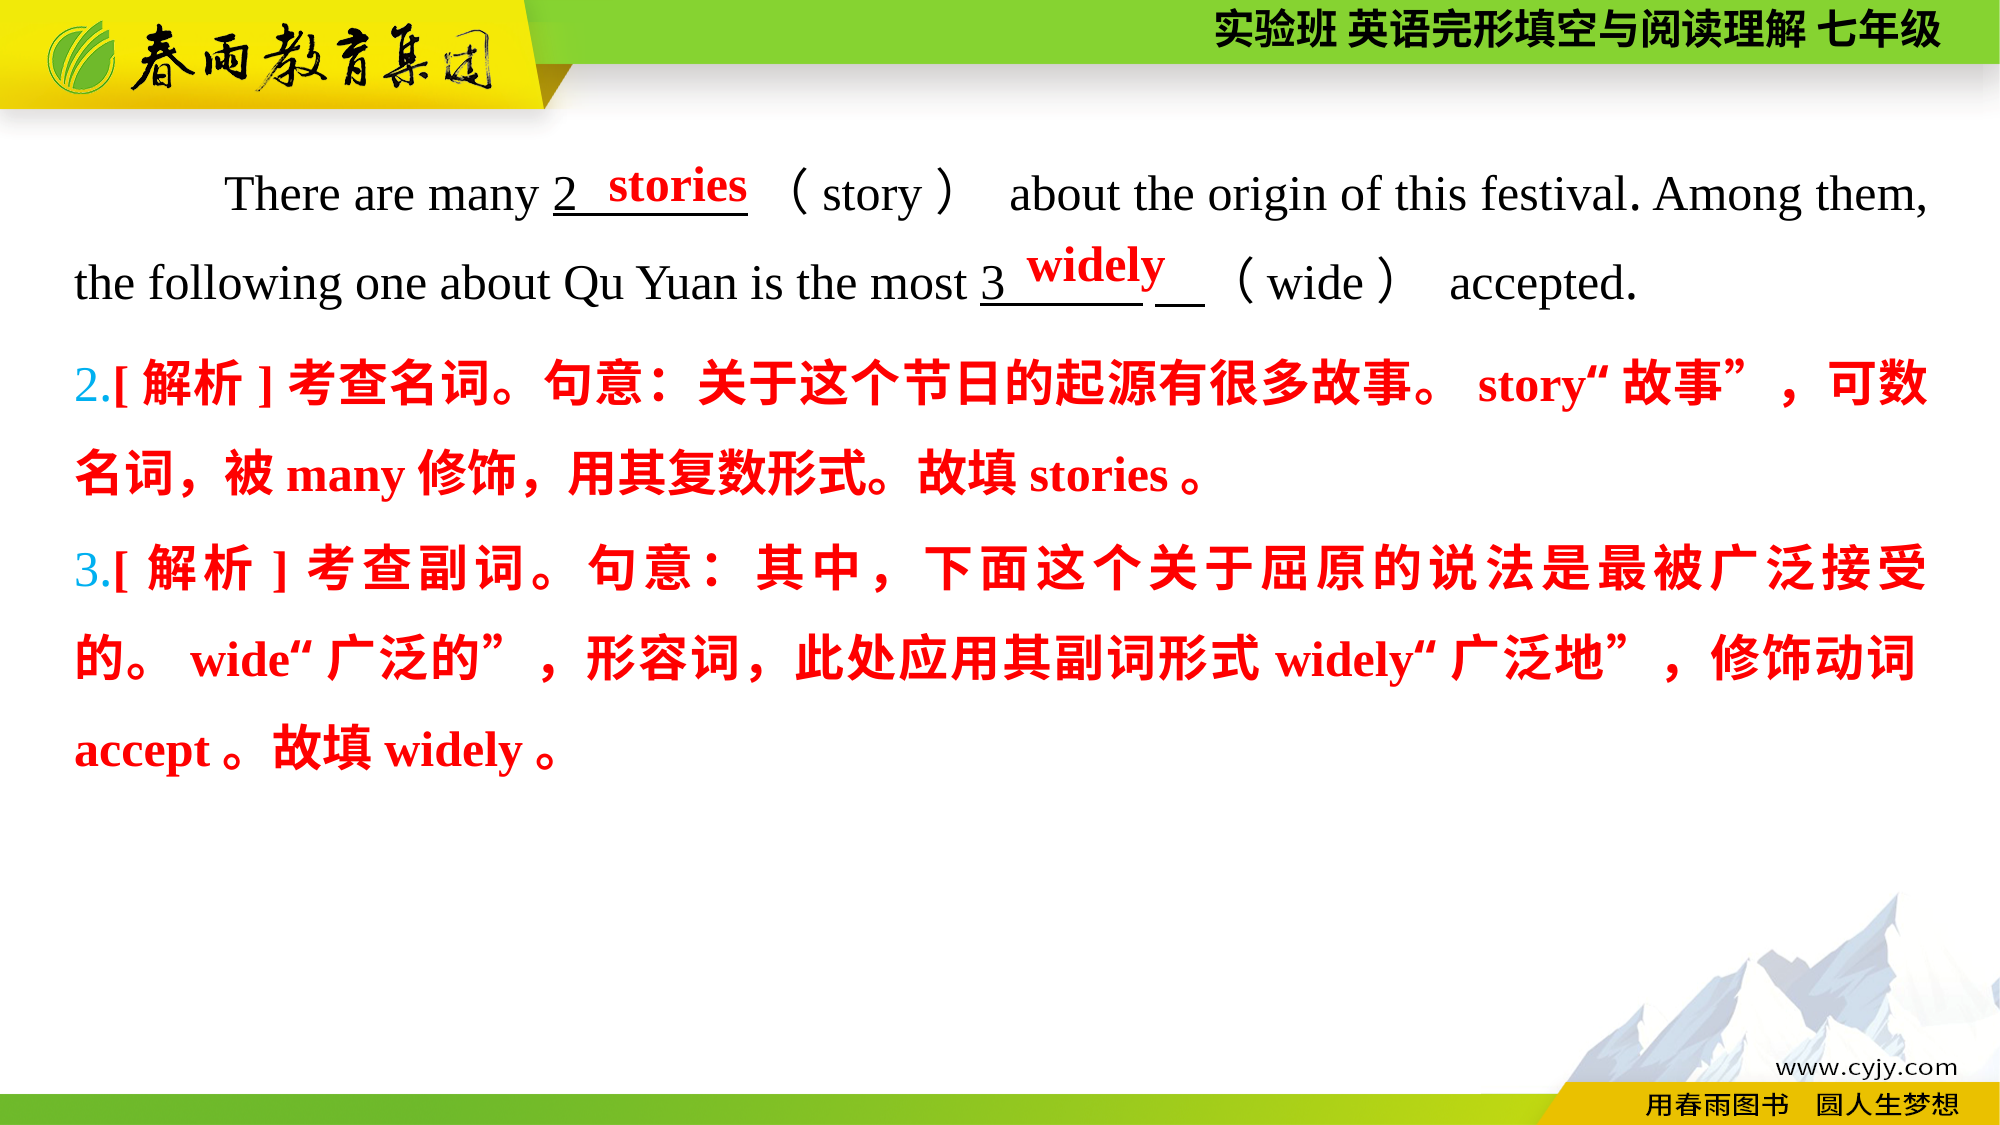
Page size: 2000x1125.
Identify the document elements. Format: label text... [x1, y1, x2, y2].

text_box 3.[解析]考查副词。句意：其中，下面这个关于屈原的说法是最被广泛接受的。wide“广泛的”，形容词，此处应用其副词形式widely“广泛地”，修饰动词accept。故填widely。 [59, 499, 1944, 785]
picture [0, 0, 2000, 1125]
text_box 2.[解析]考查名词。句意：关于这个节日的起源有很多故事。story“故事”，可数名词，被many修饰，用其复数形式。故填stories。 [59, 314, 1944, 499]
text_box stories [593, 144, 763, 219]
list There are many 2 （story） about the origin of this festival. Among them, the following one about Qu Yuan is the most 3 （wide） accepted. [59, 122, 1944, 314]
text_box widely [1011, 224, 1181, 300]
